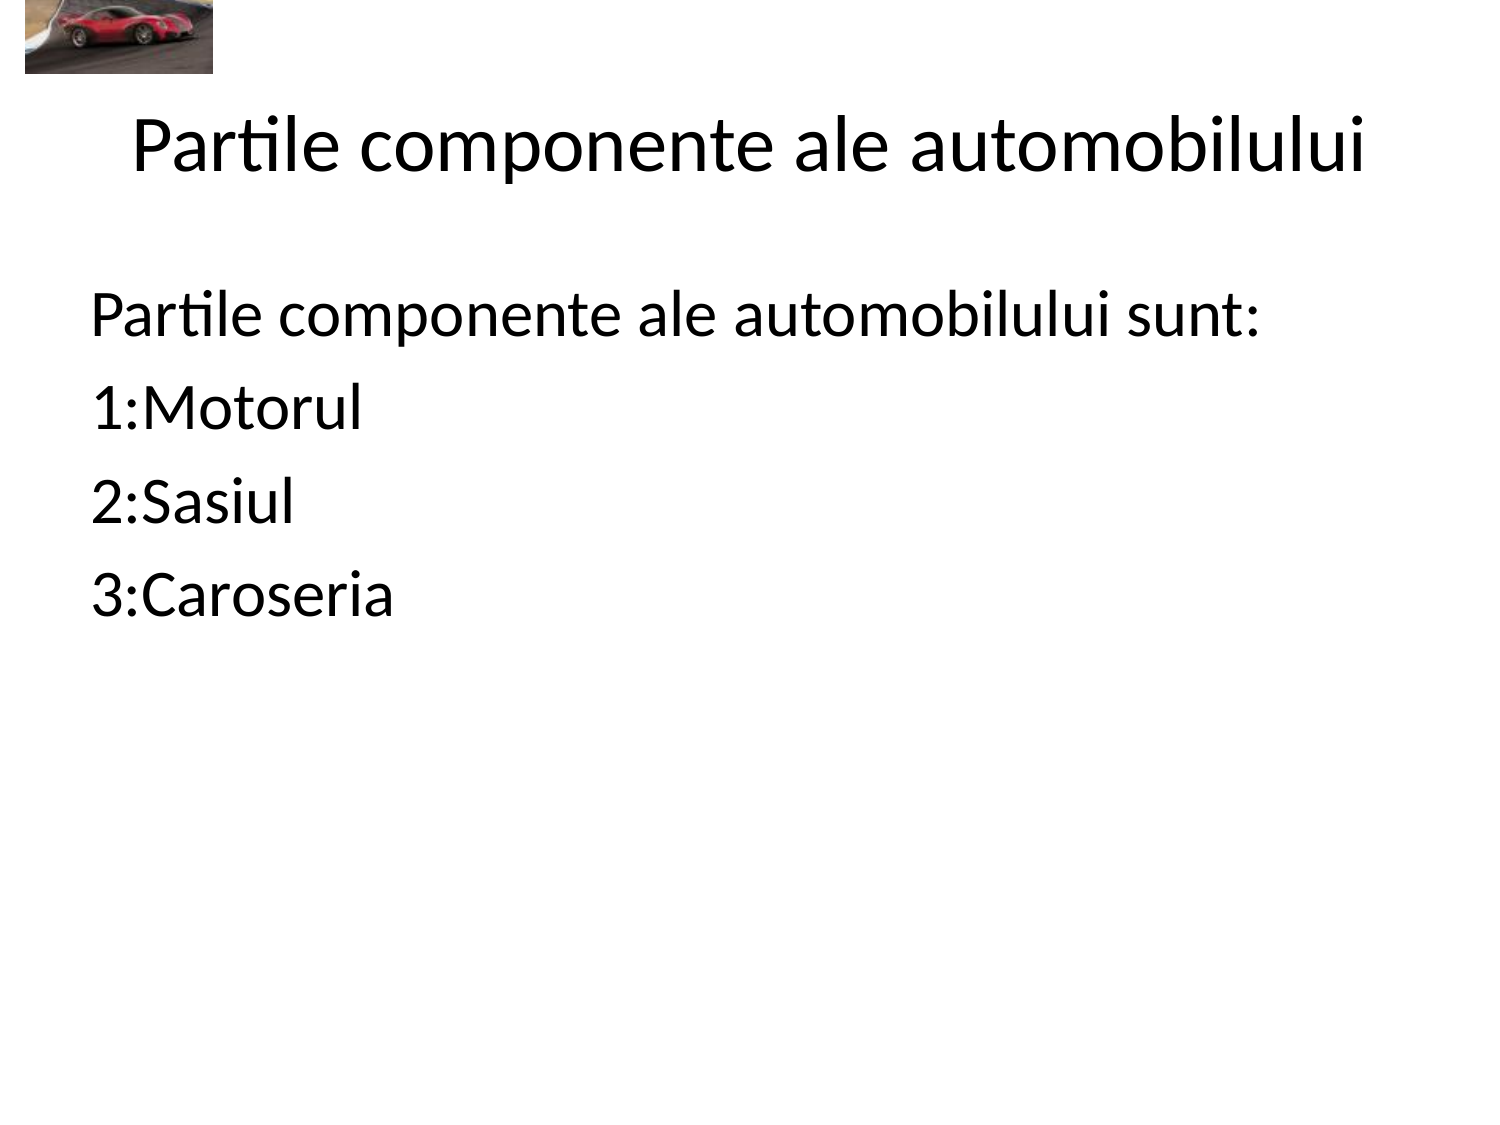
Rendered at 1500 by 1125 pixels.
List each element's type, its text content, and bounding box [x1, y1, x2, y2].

title Partile componente ale automobilului [75, 45, 1425, 233]
picture [25, 0, 214, 74]
list Partile componente ale automobilului sunt: 1:Motorul 2:Sasiul 3:Caroseria [75, 262, 1425, 1005]
